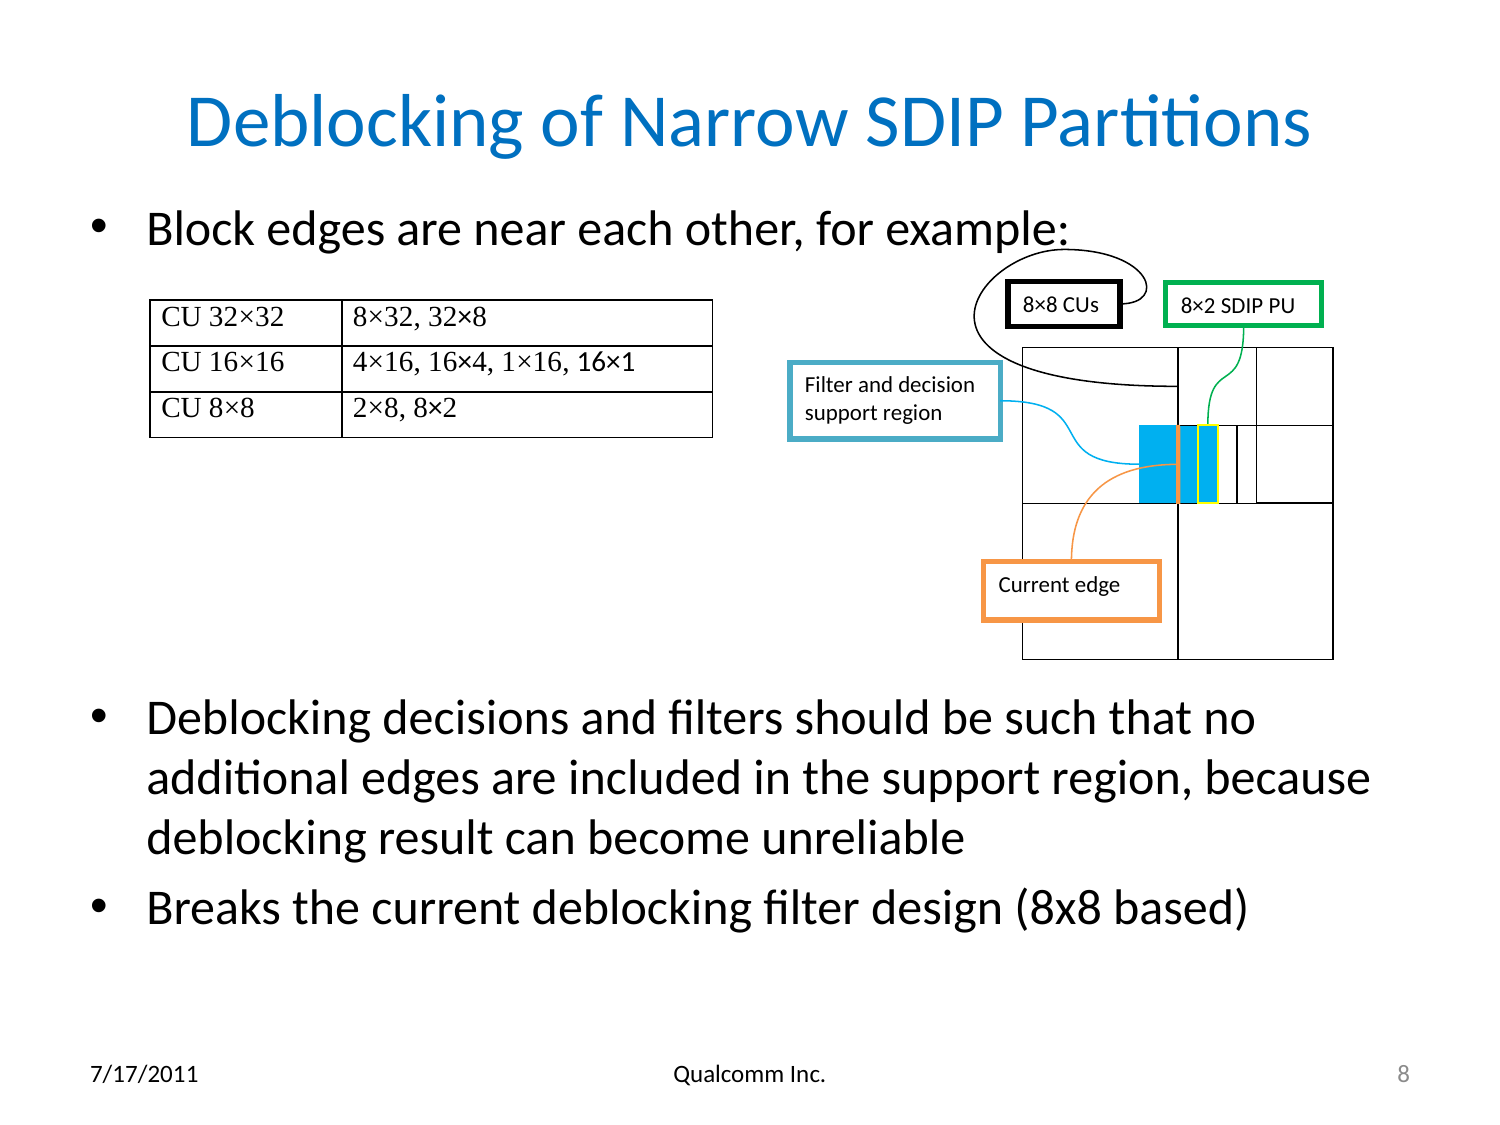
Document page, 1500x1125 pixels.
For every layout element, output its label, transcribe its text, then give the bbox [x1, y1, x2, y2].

list Block edges are near each other, for example: Deblocking decisions and filters should be such that no additional edges are included in the support region, because deblocking result can become unreliable Breaks the current deblocking filter design (8x8 based) [75, 187, 1425, 1005]
title Deblocking of Narrow SDIP Partitions [75, 45, 1425, 187]
table_cell CU 8×8 [151, 393, 341, 437]
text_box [749, 249, 1432, 699]
table_header 8×32, 32×8 [343, 301, 712, 345]
table_header CU 32×32 [151, 301, 341, 345]
table_cell 2×8, 8×2 [343, 393, 712, 437]
slide_number 8 [1074, 1042, 1425, 1103]
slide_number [75, 1042, 425, 1103]
footer Qualcomm Inc. [512, 1042, 988, 1103]
table_cell 4×16, 16×4, 1×16, 16×1 [343, 347, 712, 391]
table_cell CU 16×16 [151, 347, 341, 391]
